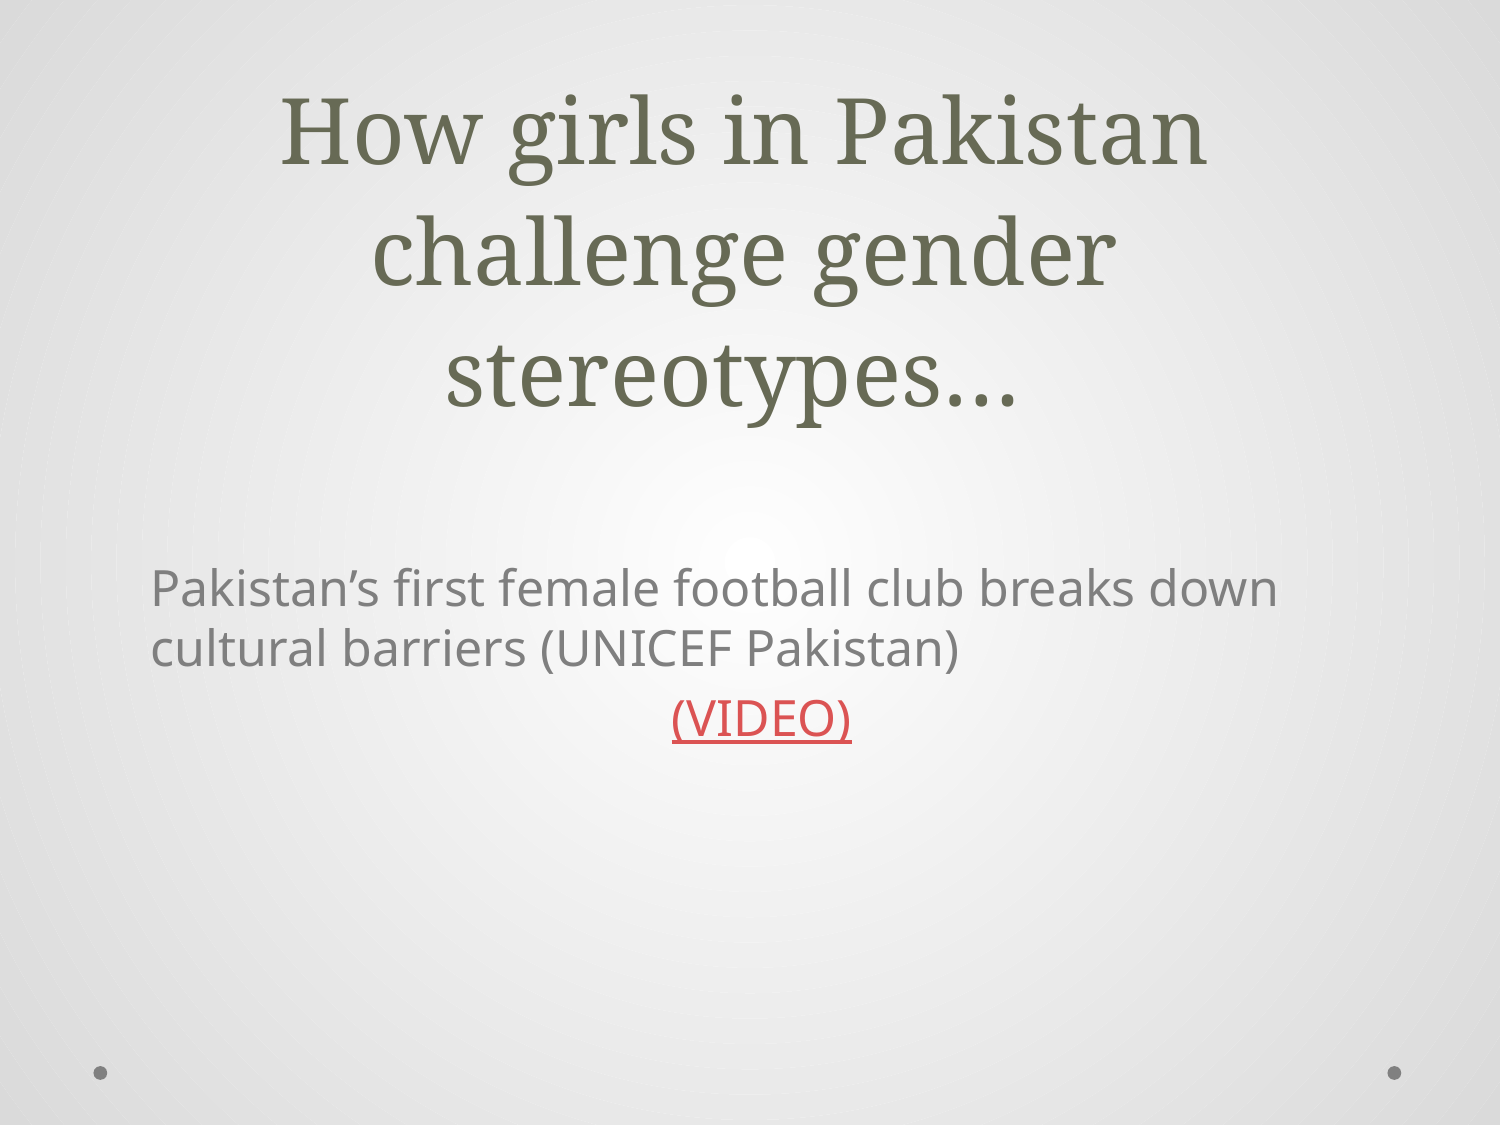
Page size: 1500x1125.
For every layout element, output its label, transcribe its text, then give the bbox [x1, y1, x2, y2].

title How girls in Pakistan challenge gender stereotypes… [64, 208, 1425, 433]
list Pakistan’s first female football club breaks down cultural barriers (UNICEF Pakistan) (VIDEO) [135, 408, 1388, 1006]
